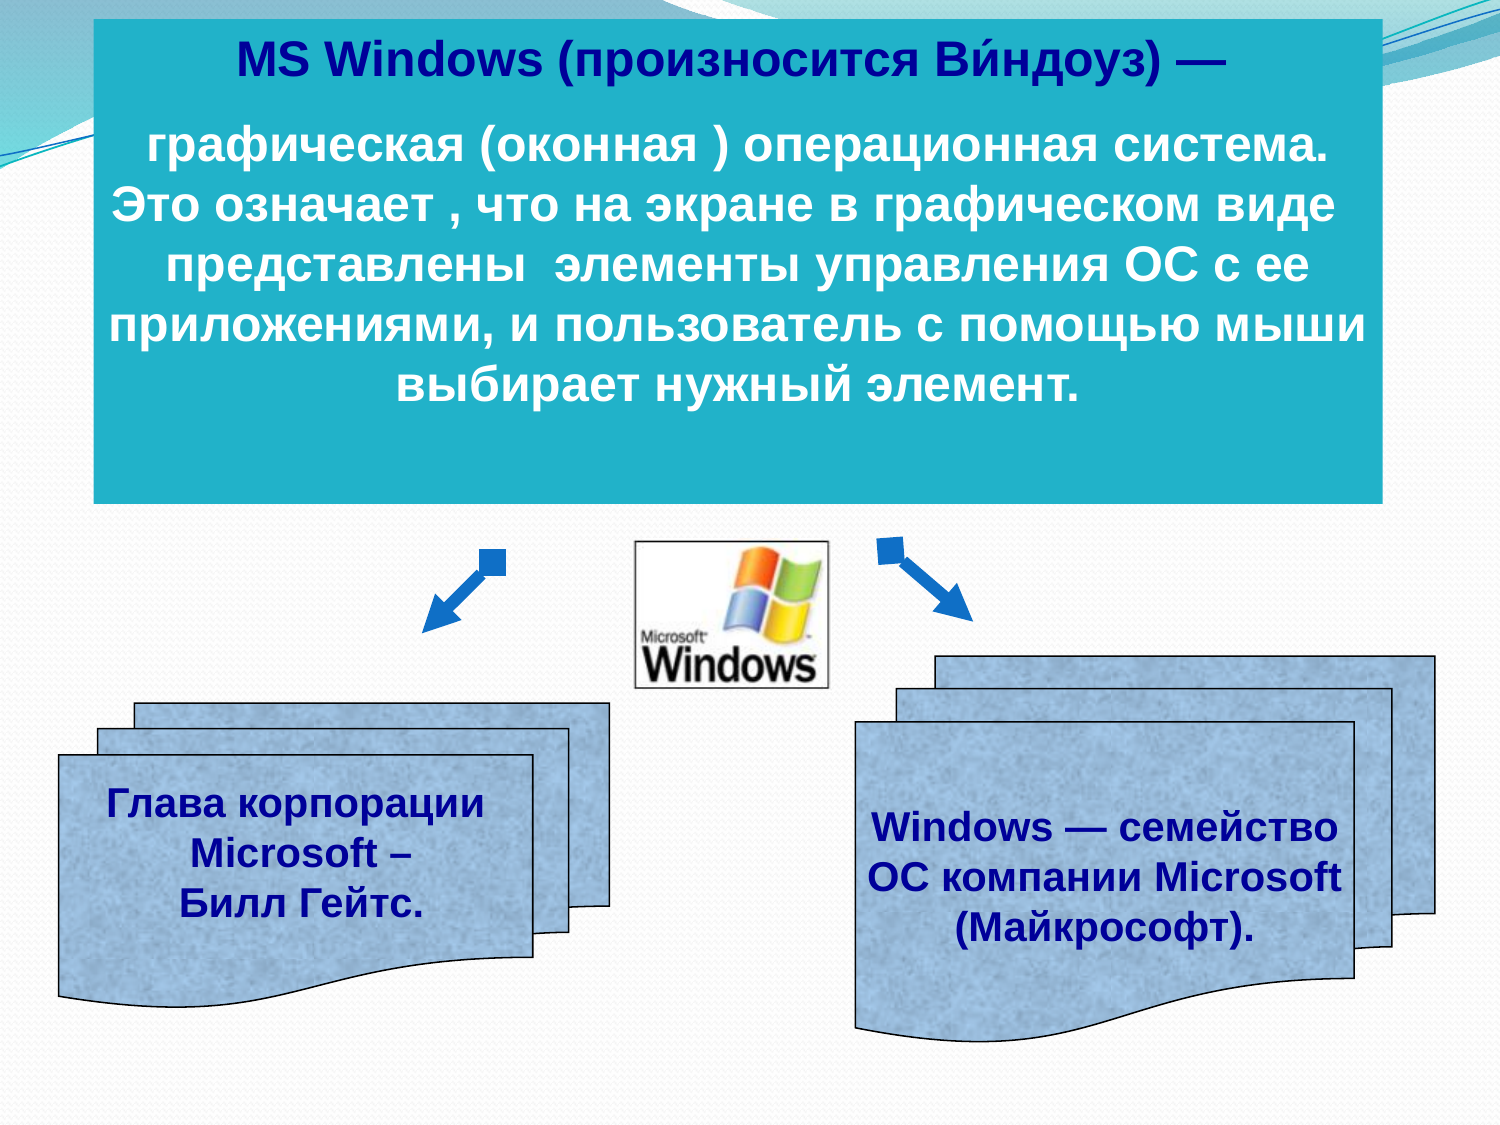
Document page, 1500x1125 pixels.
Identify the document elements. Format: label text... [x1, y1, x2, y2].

picture [632, 538, 833, 692]
text_box [0, 0, 1500, 75]
text_box Глава корпорации Microsoft – Билл Гейтс. [58, 703, 610, 1008]
text_box [421, 558, 497, 634]
text_box [24, 24, 1500, 100]
text_box Windows — семейство ОС компании Microsoft (Майкрософт). [855, 656, 1435, 1042]
text_box MS Windows (произносится Ви́ндоуз) — графическая (оконная ) операционная система. Это означает , что на экране в графическом виде представлены элементы управления ОС с ее приложениями, и пользователь с помощью мыши выбирает нужный элемент. [93, 100, 1383, 504]
text_box [885, 546, 974, 622]
